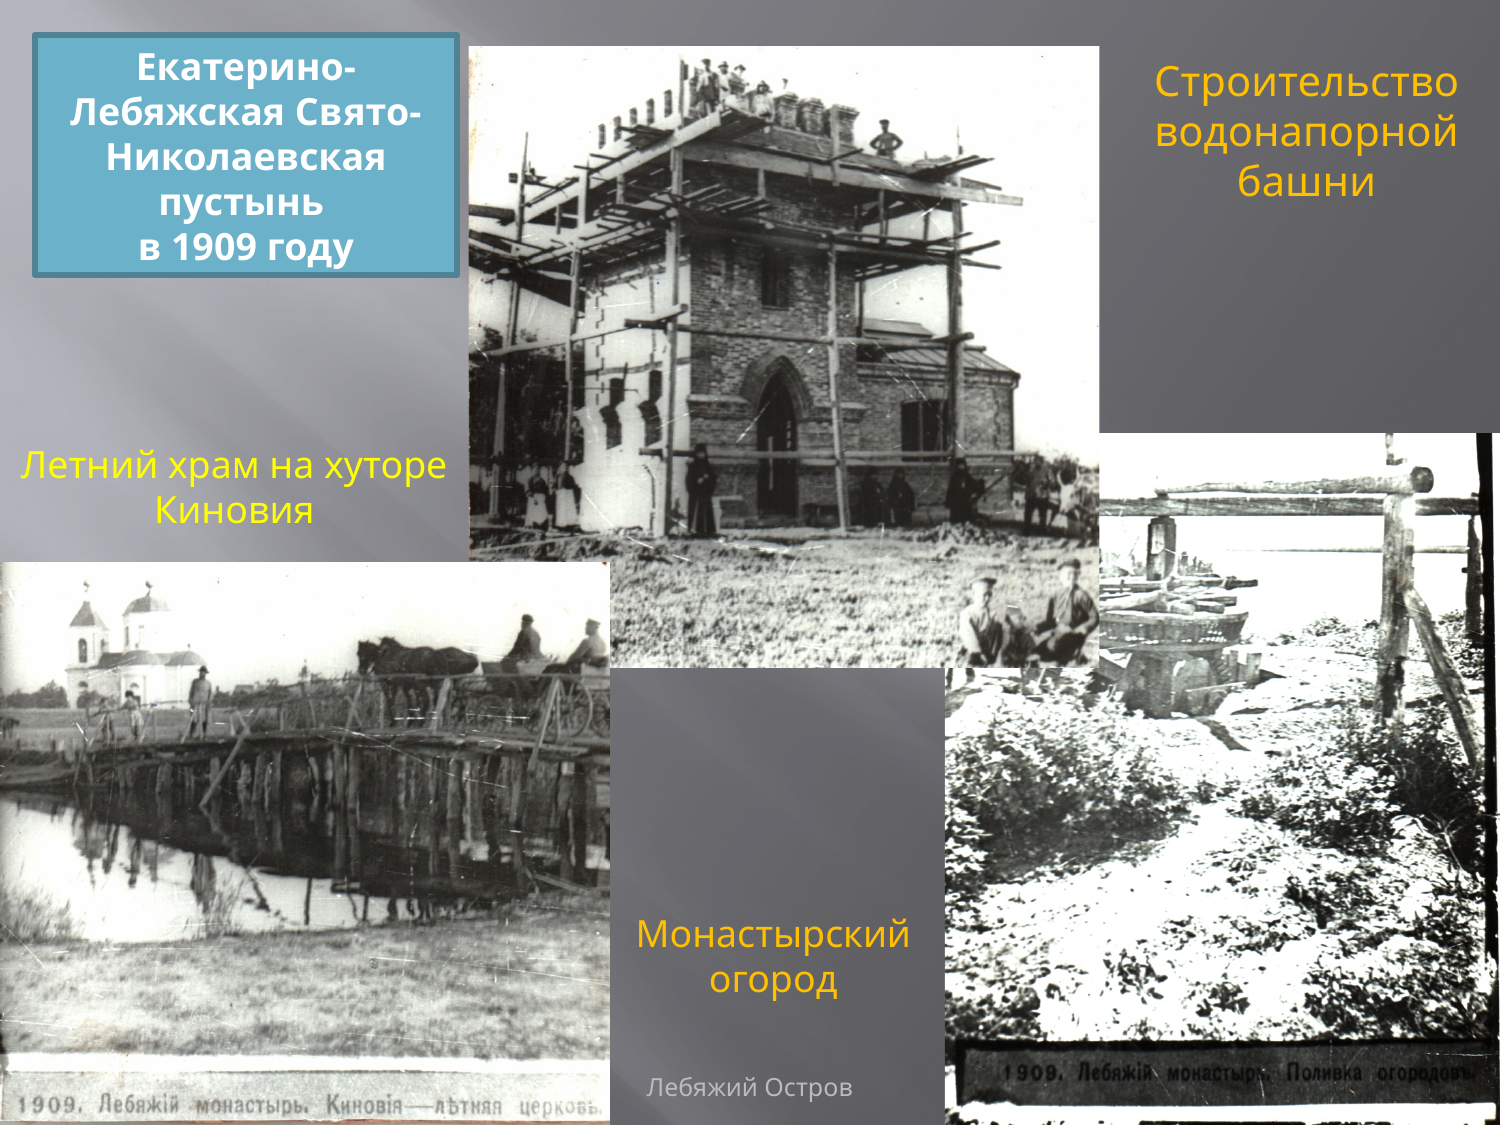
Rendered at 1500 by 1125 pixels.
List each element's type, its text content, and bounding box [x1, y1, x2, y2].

footer Лебяжий Остров [616, 1052, 938, 1113]
text_box Строительство водонапорной башни [1113, 46, 1500, 212]
picture [0, 46, 1100, 1125]
text_box Монастырский огород [616, 902, 938, 1008]
picture [944, 433, 1500, 1125]
text_box Екатерино-Лебяжская Свято-Николаевская пустынь в 1909 году [32, 32, 460, 278]
text_box Летний храм на хуторе Киновия [0, 433, 462, 539]
